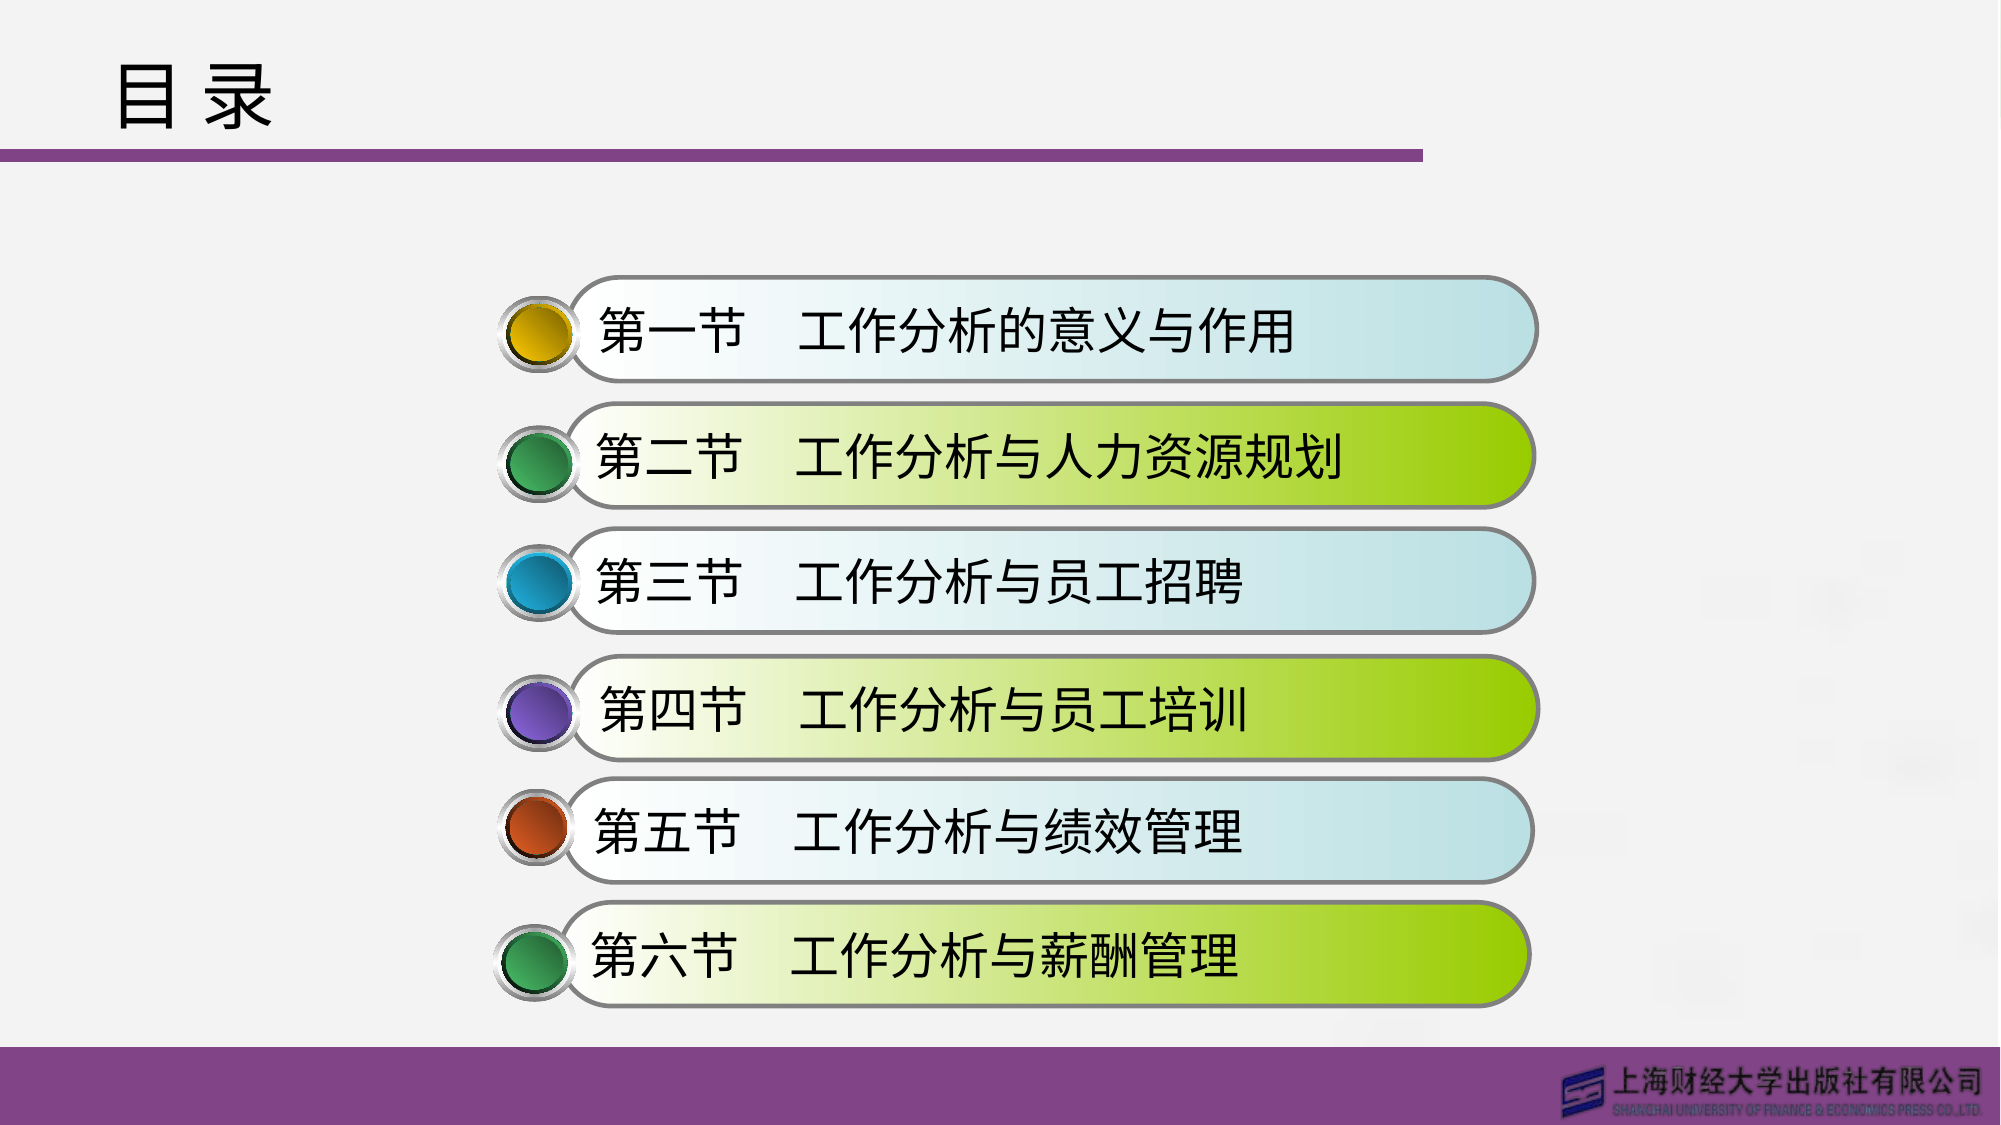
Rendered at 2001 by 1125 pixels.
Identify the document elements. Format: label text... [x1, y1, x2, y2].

title 目 录 [94, 42, 1451, 146]
picture [0, 0, 2001, 1125]
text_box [492, 277, 1539, 1006]
